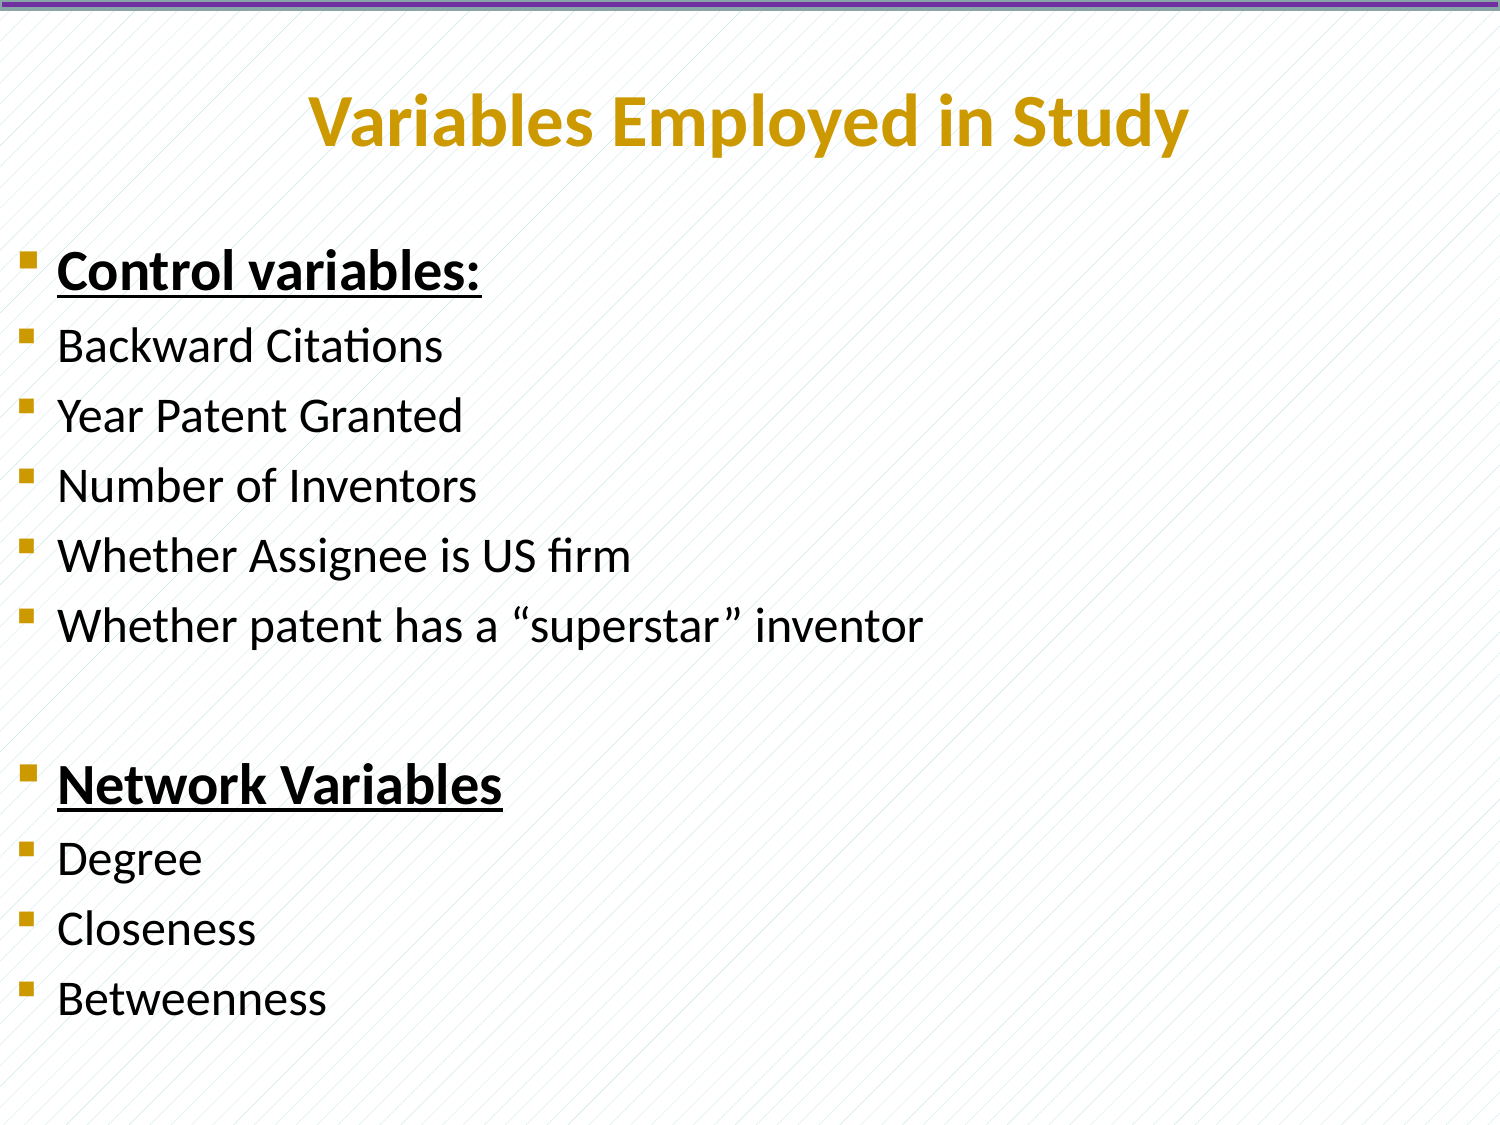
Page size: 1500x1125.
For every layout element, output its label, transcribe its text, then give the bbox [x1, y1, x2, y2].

list Control variables: Backward Citations Year Patent Granted Number of Inventors Whether Assignee is US firm Whether patent has a “superstar” inventor Network Variables Degree Closeness Betweenness [0, 224, 1500, 1113]
title Variables Employed in Study [0, 0, 1500, 224]
